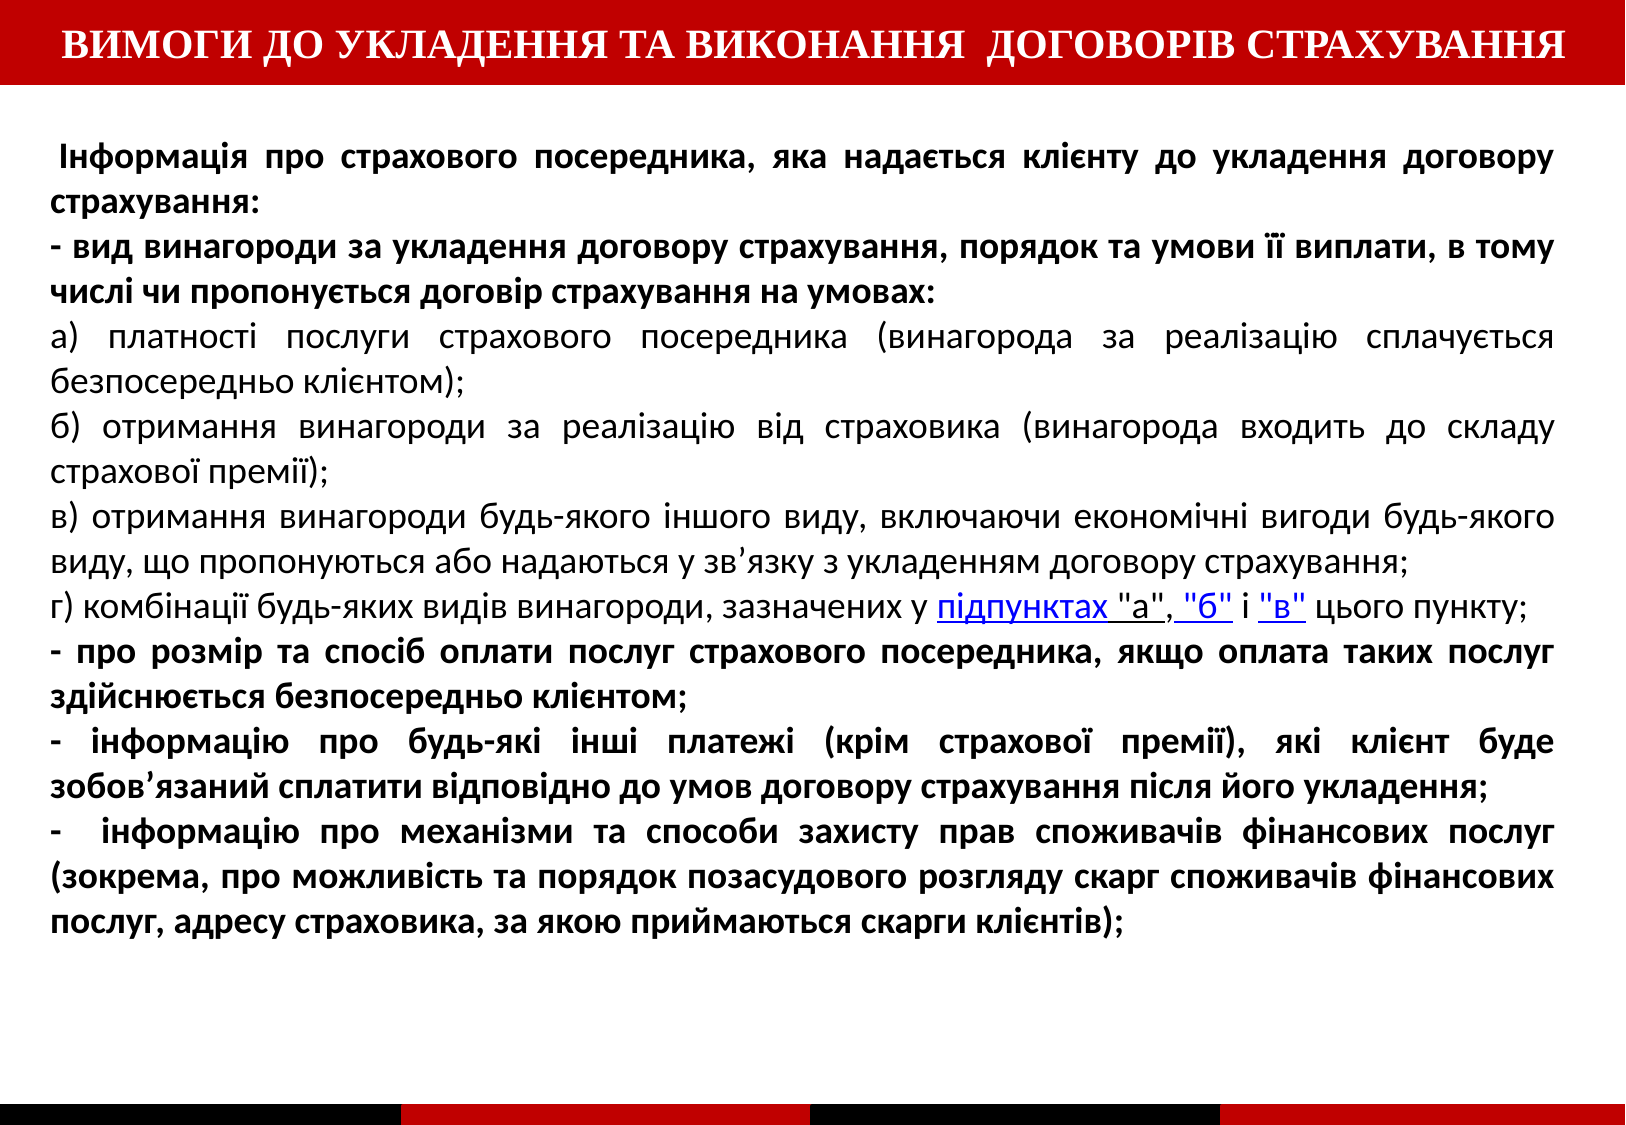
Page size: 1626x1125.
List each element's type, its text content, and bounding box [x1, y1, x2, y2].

text_box [0, 1104, 401, 1125]
text_box Інформація про страхового посередника, яка надається клієнту до укладення договору страхування: - вид винагороди за укладення договору страхування, порядок та умови її виплати, в тому числі чи пропонується договір страхування на умовах: а) платності послуги страхового посередника (винагорода за реалізацію сплачується безпосередньо клієнтом); б) отримання винагороди за реалізацію від страховика (винагорода входить до складу страхової премії); в) отримання винагороди будь-якого іншого виду, включаючи економічні вигоди будь-якого виду, що пропонуються або надаються у зв’язку з укладенням договору страхування; г) комбінації будь-яких видів винагороди, зазначених у підпунктах "а", "б" і "в" цього пункту; - про розмір та спосіб оплати послуг страхового посередника, якщо оплата таких послуг здійснюється безпосередньо клієнтом; - інформацію про будь-які інші платежі (крім страхової премії), які клієнт буде зобов’язаний сплатити відповідно до умов договору страхування після його укладення; - інформацію про механізми та способи захисту прав споживачів фінансових послуг (зокрема, про можливість та порядок позасудового розгляду скарг споживачів фінансових послуг, адресу страховика, за якою приймаються скарги клієнтів); [35, 123, 1571, 949]
text_box [1220, 1104, 1625, 1125]
text_box ВИМОГИ ДО УКЛАДЕННЯ ТА ВИКОНАННЯ ДОГОВОРІВ СТРАХУВАННЯ [0, 0, 1625, 85]
text_box [401, 1104, 810, 1125]
text_box [810, 1104, 1220, 1125]
